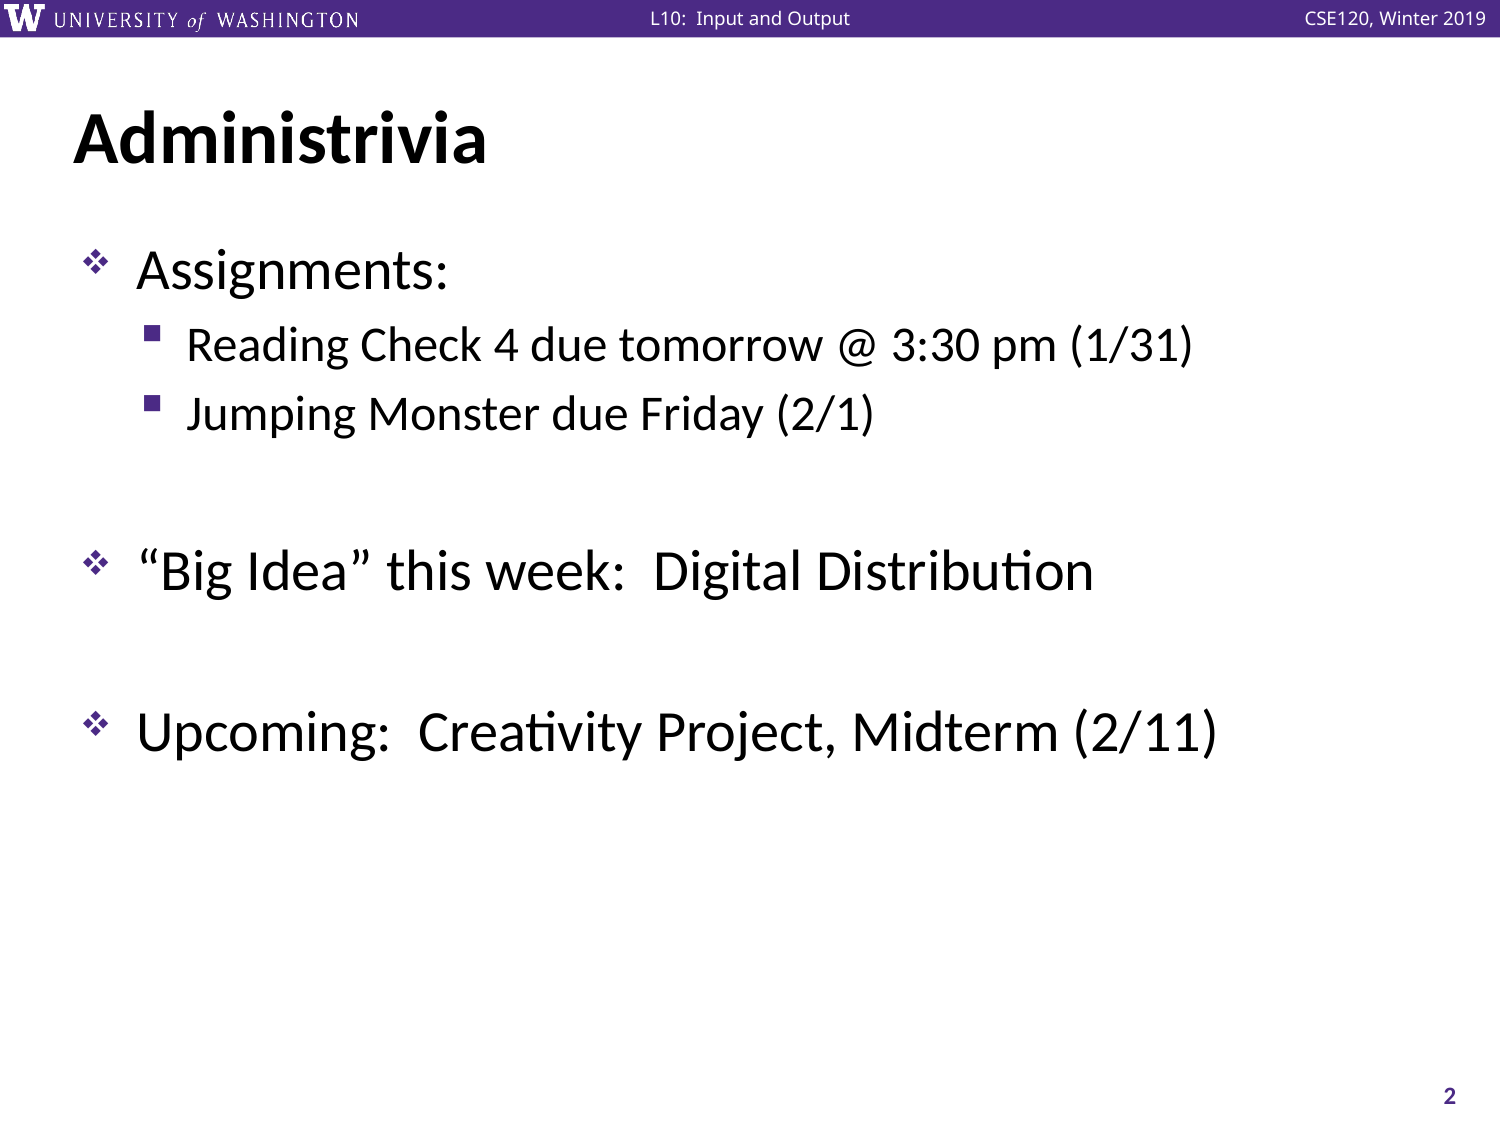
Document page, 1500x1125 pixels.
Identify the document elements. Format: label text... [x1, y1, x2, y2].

slide_number 2 [1400, 1065, 1500, 1125]
title Administrivia [58, 71, 1438, 197]
picture [4, 4, 358, 32]
list Assignments: Reading Check 4 due tomorrow @ 3:30 pm (1/31) Jumping Monster due Friday (2/1) “Big Idea” this week: Digital Distribution Upcoming: Creativity Project, Midterm (2/11) [64, 223, 1438, 1040]
